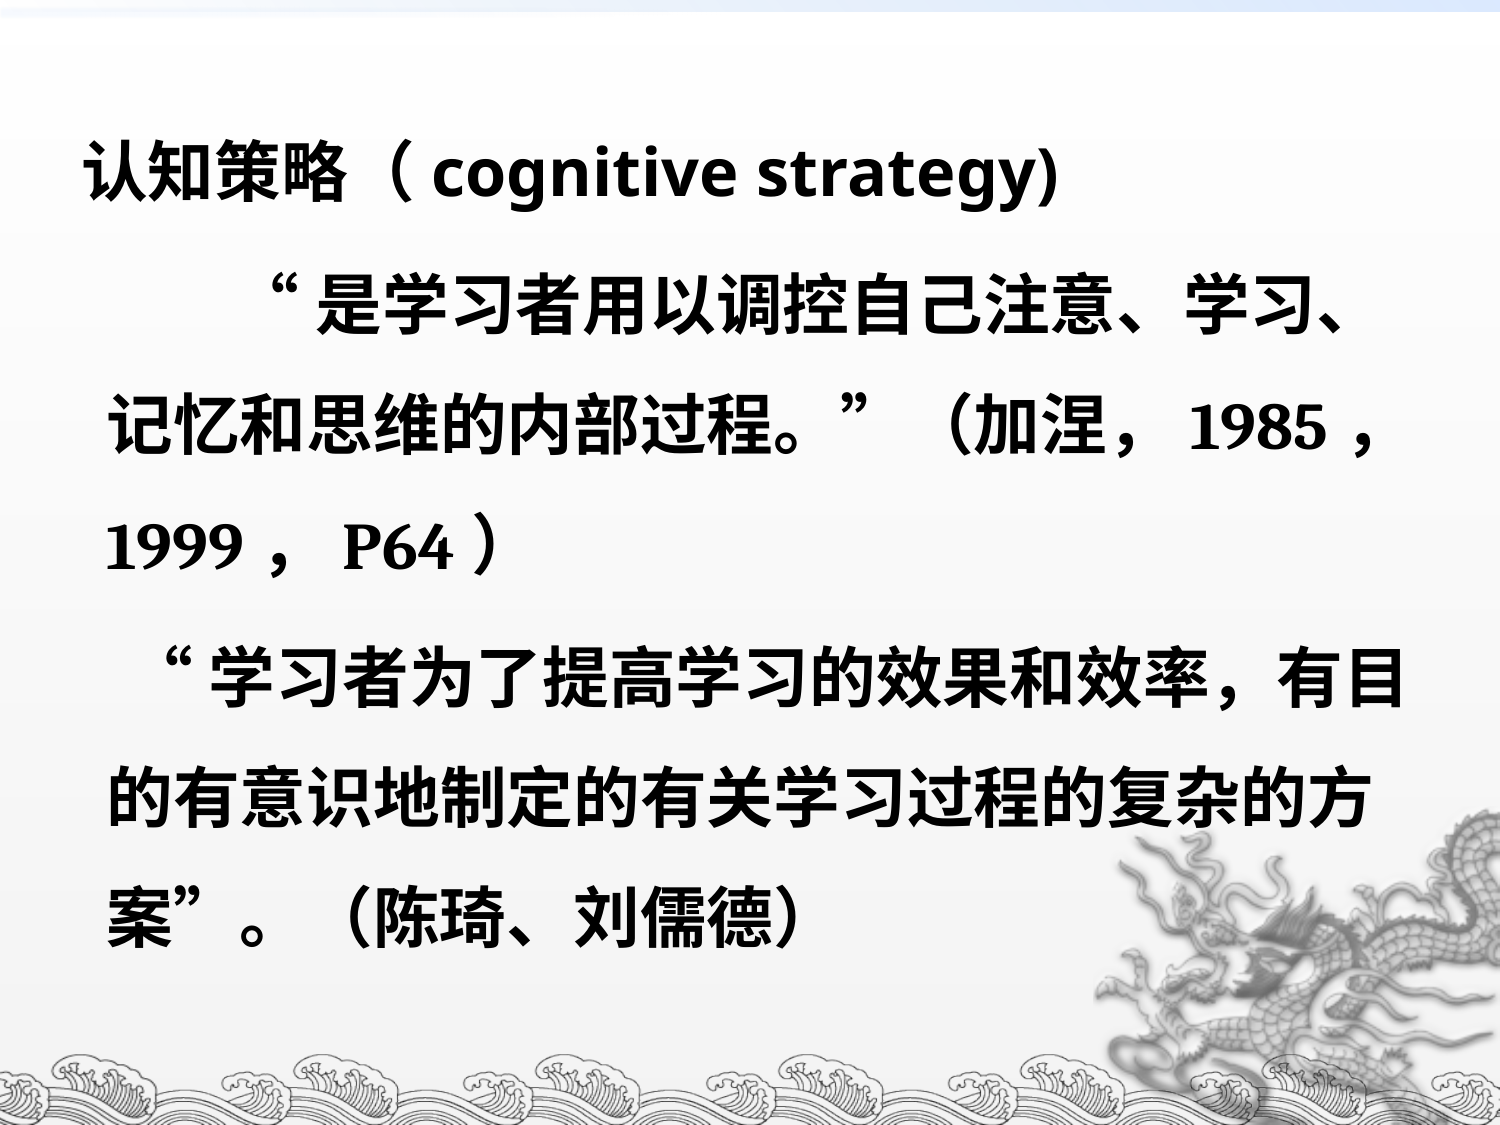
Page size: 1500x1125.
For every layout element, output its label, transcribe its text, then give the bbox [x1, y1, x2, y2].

list 认知策略（cognitive strategy) “是学习者用以调控自己注意、学习、记忆和思维的内部过程。”（加涅，1985，1999，P64） “学习者为了提高学习的效果和效率，有目的有意识地制定的有关学习过程的复杂的方案”。（陈琦、刘儒德） [34, 81, 1437, 821]
